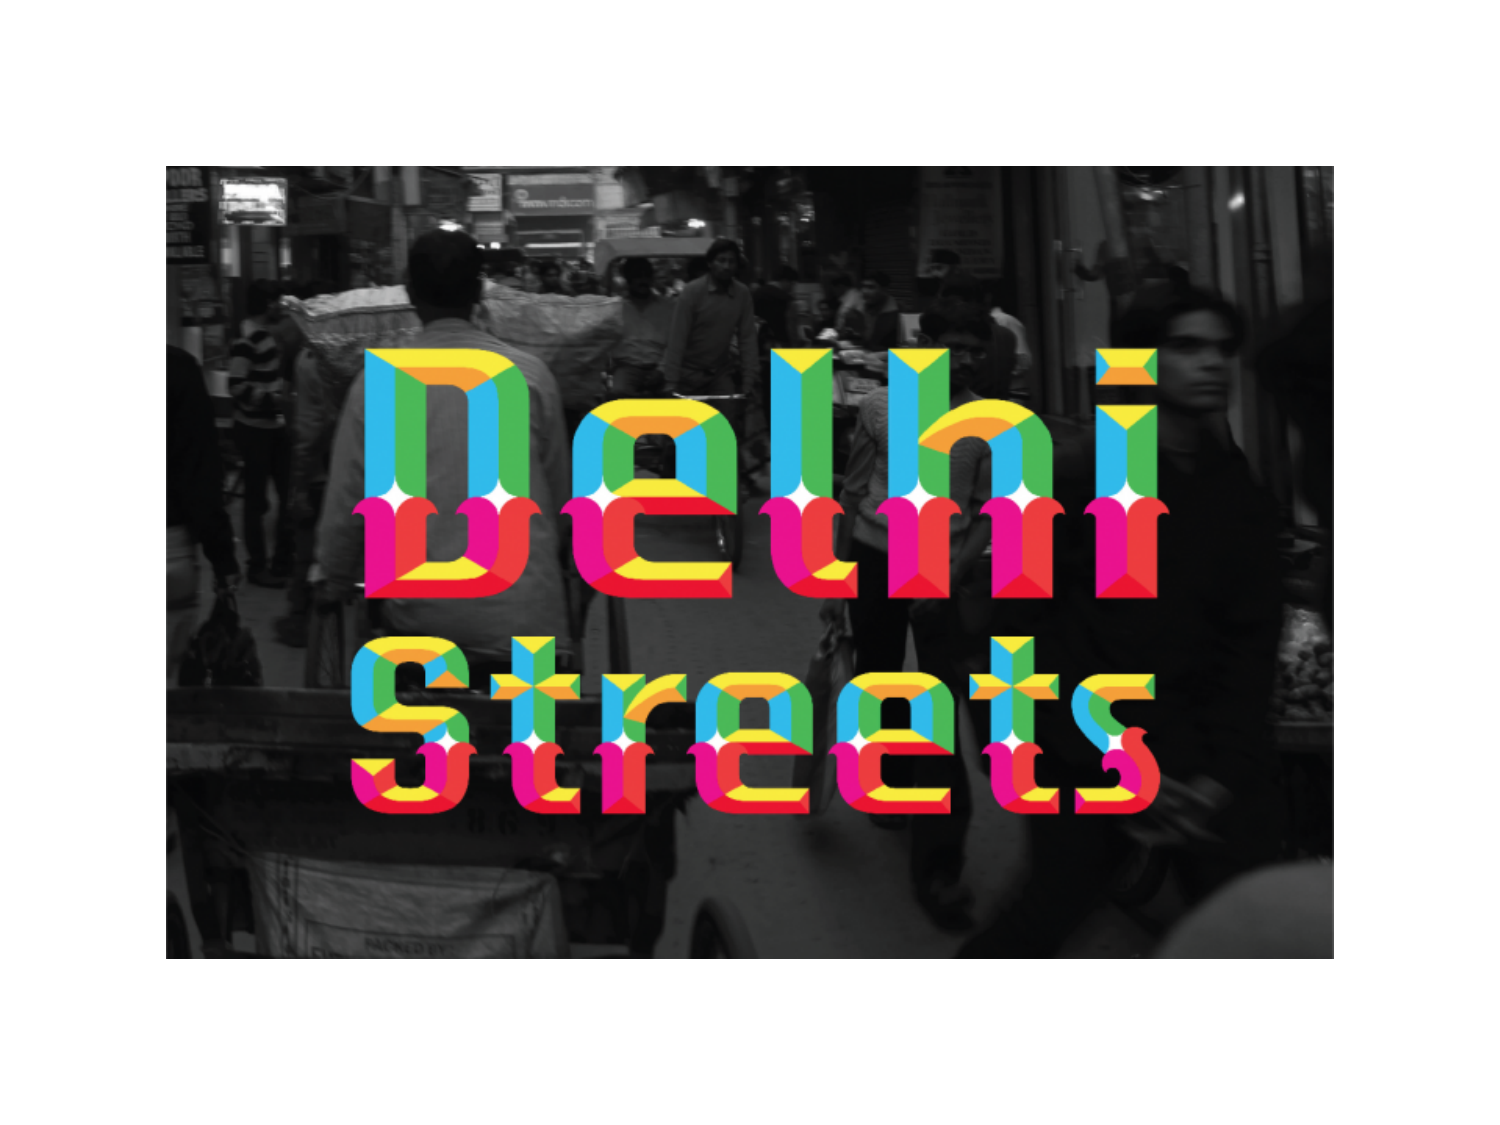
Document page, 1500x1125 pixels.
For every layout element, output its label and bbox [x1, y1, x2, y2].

picture [166, 166, 1334, 959]
